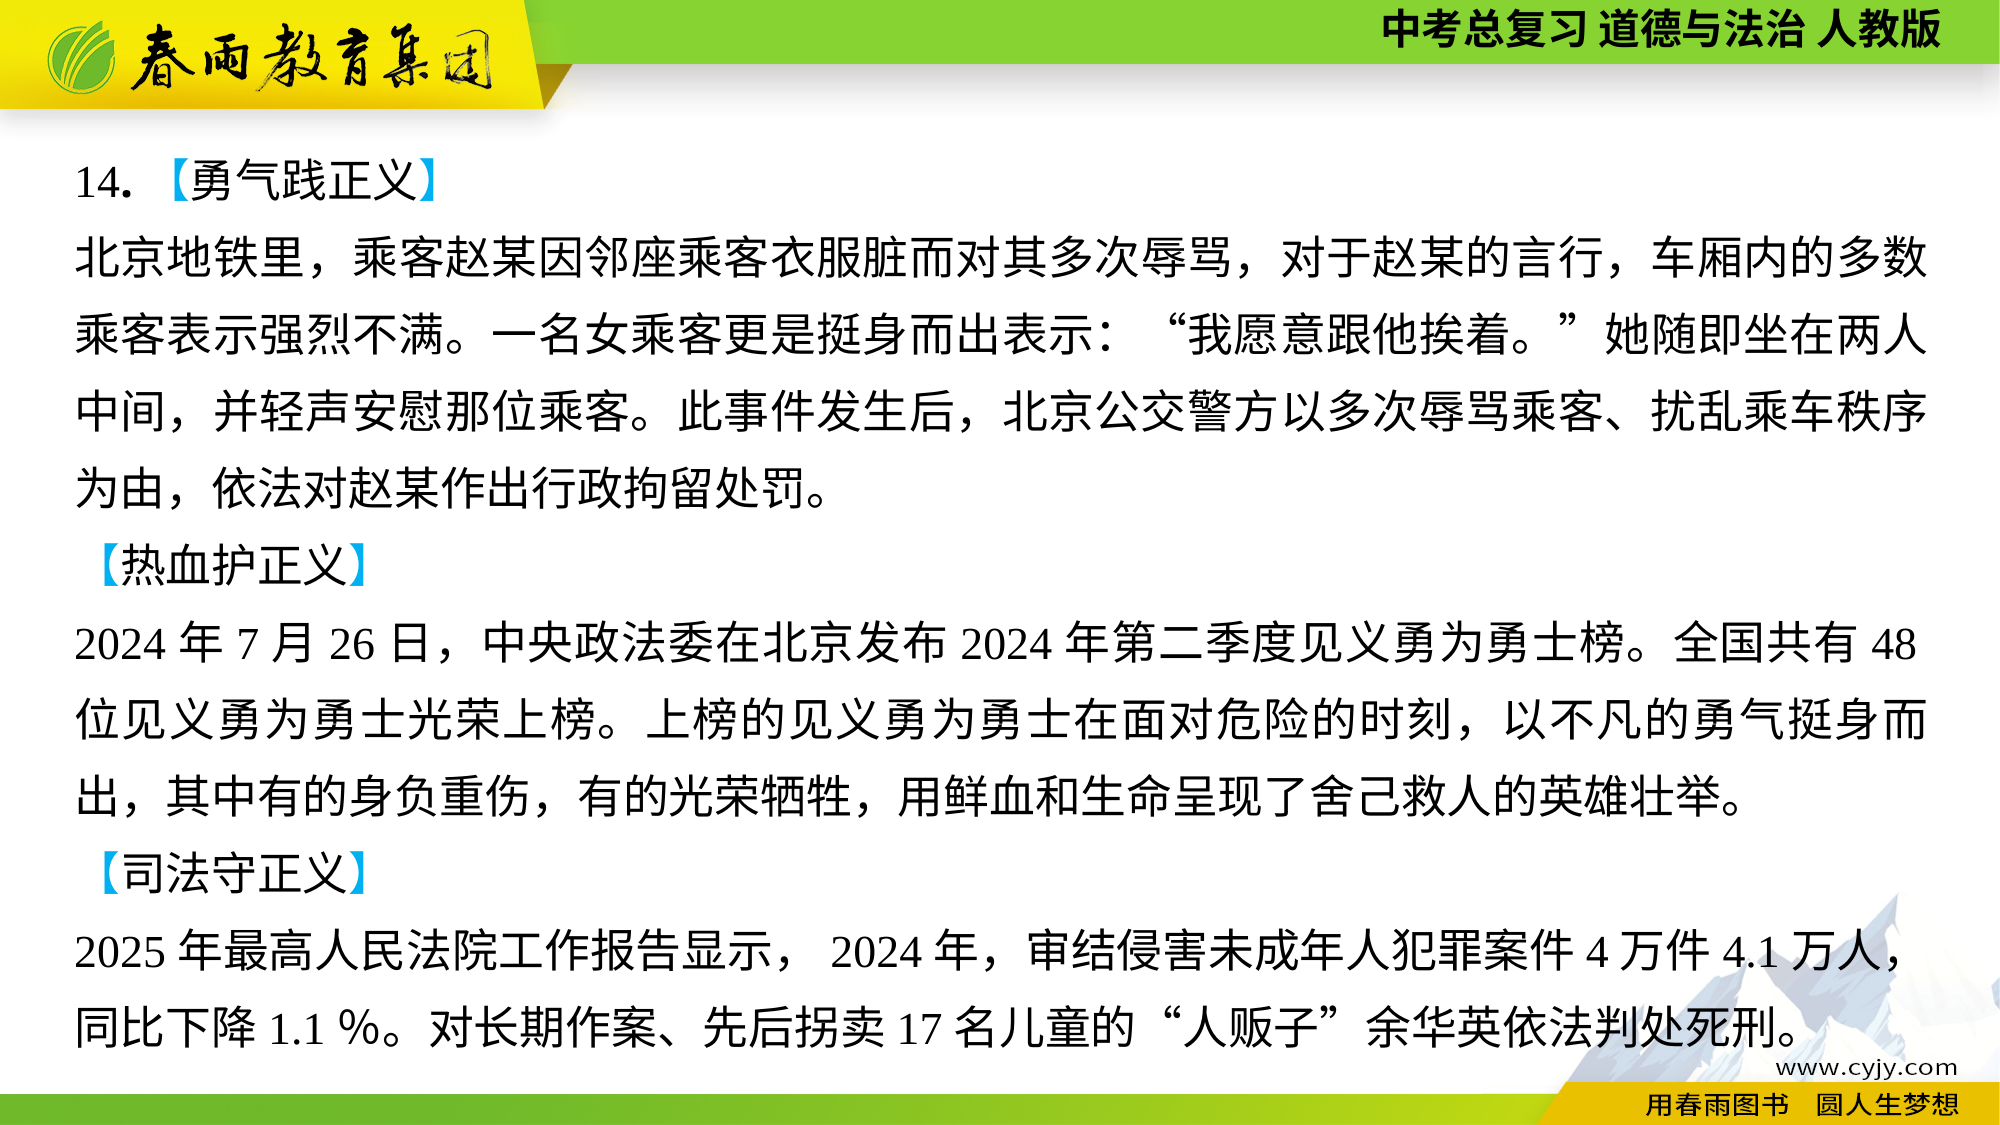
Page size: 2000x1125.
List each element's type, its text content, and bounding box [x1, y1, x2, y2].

picture [0, 0, 2000, 1125]
list 14.【勇气践正义】 北京地铁里，乘客赵某因邻座乘客衣服脏而对其多次辱骂，对于赵某的言行，车厢内的多数乘客表示强烈不满。一名女乘客更是挺身而出表示：“我愿意跟他挨着。”她随即坐在两人中间，并轻声安慰那位乘客。此事件发生后，北京公交警方以多次辱骂乘客、扰乱乘车秩序为由，依法对赵某作出行政拘留处罚。 【热血护正义】 2024年7月26日，中央政法委在北京发布2024年第二季度见义勇为勇士榜。全国共有48位见义勇为勇士光荣上榜。上榜的见义勇为勇士在面对危险的时刻，以不凡的勇气挺身而出，其中有的身负重伤，有的光荣牺牲，用鲜血和生命呈现了舍己救人的英雄壮举。 【司法守正义】 2025年最高人民法院工作报告显示，2024年，审结侵害未成年人犯罪案件4万件4.1万人，同比下降1.1％。对长期作案、先后拐卖17名儿童的“人贩子”余华英依法判处死刑。 [59, 122, 1944, 1062]
